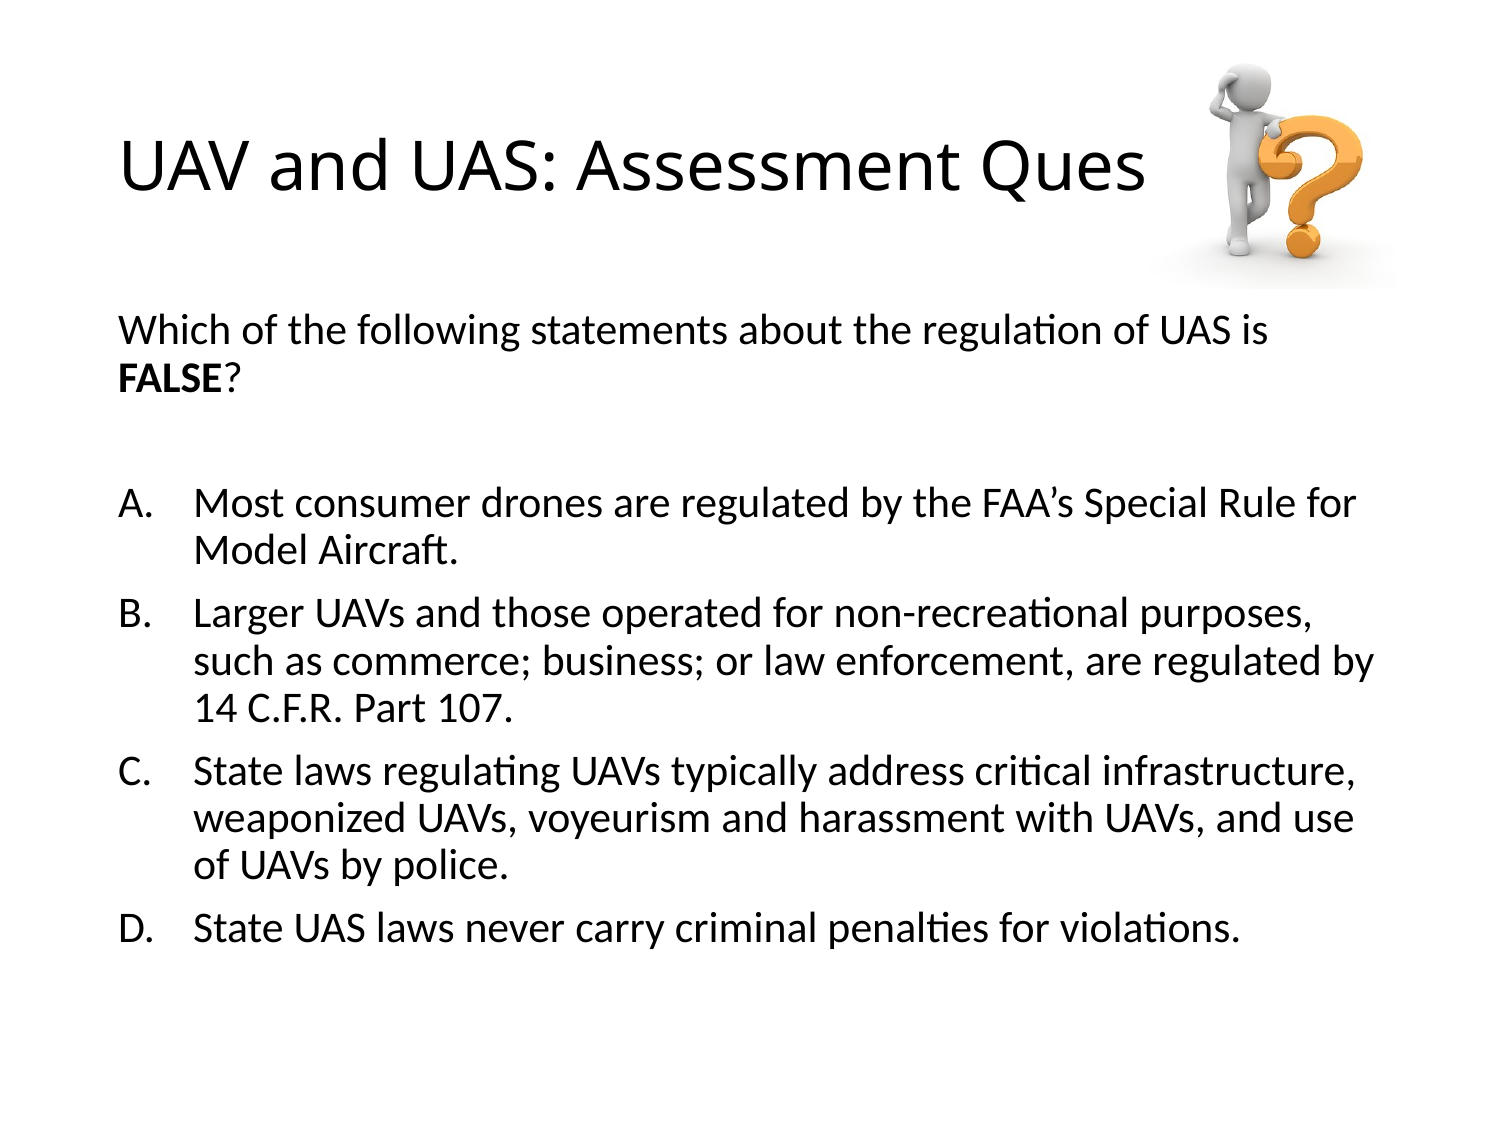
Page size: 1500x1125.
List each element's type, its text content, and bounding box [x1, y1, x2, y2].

title UAV and UAS: Assessment Question [102, 59, 1146, 278]
list Which of the following statements about the regulation of UAS is FALSE? Most consumer drones are regulated by the FAA’s Special Rule for Model Aircraft. Larger UAVs and those operated for non-recreational purposes, such as commerce; business; or law enforcement, are regulated by 14 C.F.R. Part 107. State laws regulating UAVs typically address critical infrastructure, weaponized UAVs, voyeurism and harassment with UAVs, and use of UAVs by police. State UAS laws never carry criminal penalties for violations. [102, 299, 1398, 1014]
picture [1146, 38, 1397, 289]
